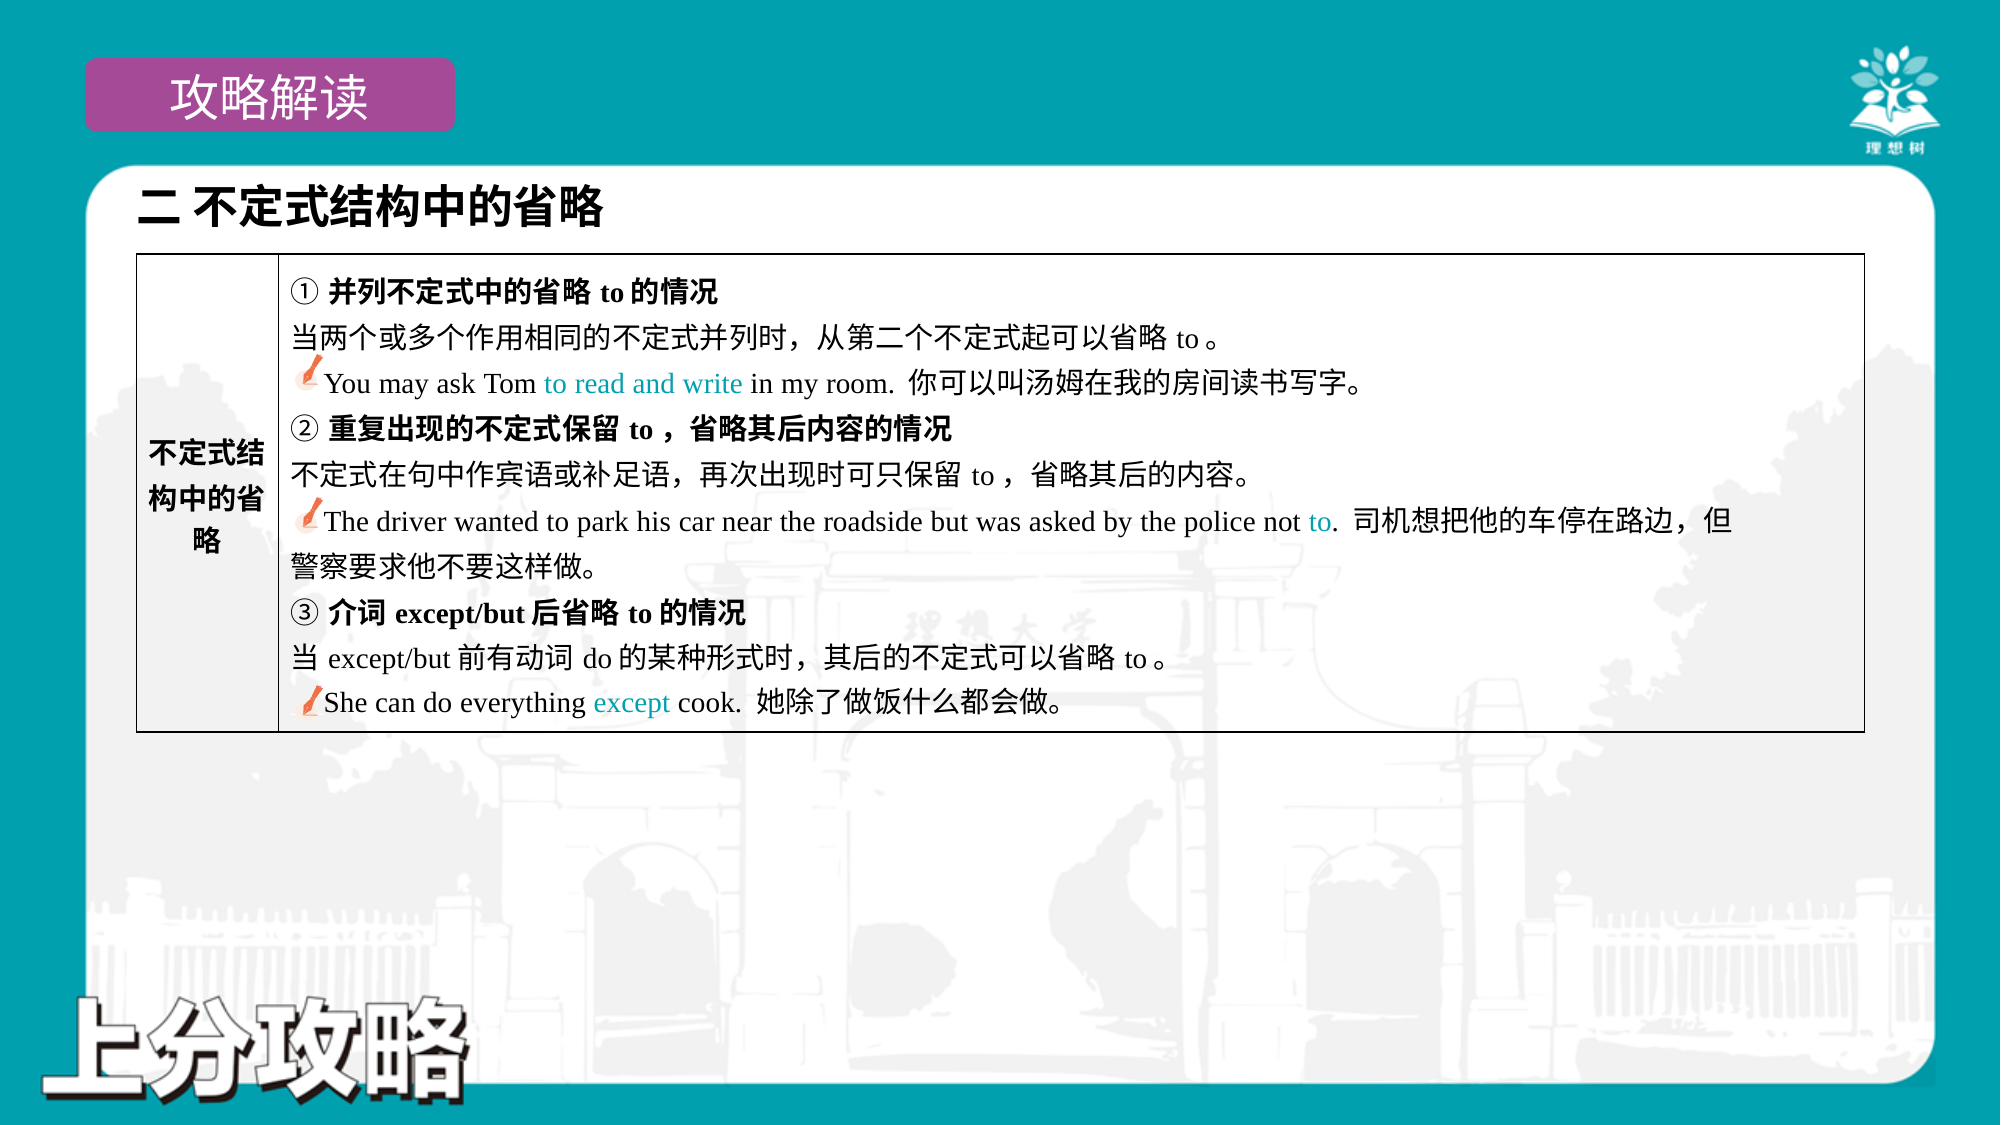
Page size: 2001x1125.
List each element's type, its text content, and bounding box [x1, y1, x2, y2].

text_box 二 不定式结构中的省略 [136, 176, 1865, 232]
table_header 不定式结 构中的省 略 [137, 255, 278, 731]
table_header ①并列不定式中的省略to的情况 当两个或多个作用相同的不定式并列时，从第二个不定式起可以省略to。 ____You may ask Tom to read and write in my room. 你可以叫汤姆在我的房间读书写字。 ②重复出现的不定式保留to，省略其后内容的情况 不定式在句中作宾语或补足语，再次出现时可只保留to，省略其后的内容。 ____The driver wanted to park his car near the roadside but was asked by the police not to. 司机想把他的车停在路边，但 警察要求他不要这样做。 ③介词except/but后省略to的情况 当except/but前有动词do的某种形式时，其后的不定式可以省略to。 ____She can do everything except cook. 她除了做饭什么都会做。 [279, 255, 1864, 731]
picture [0, 0, 2000, 1125]
